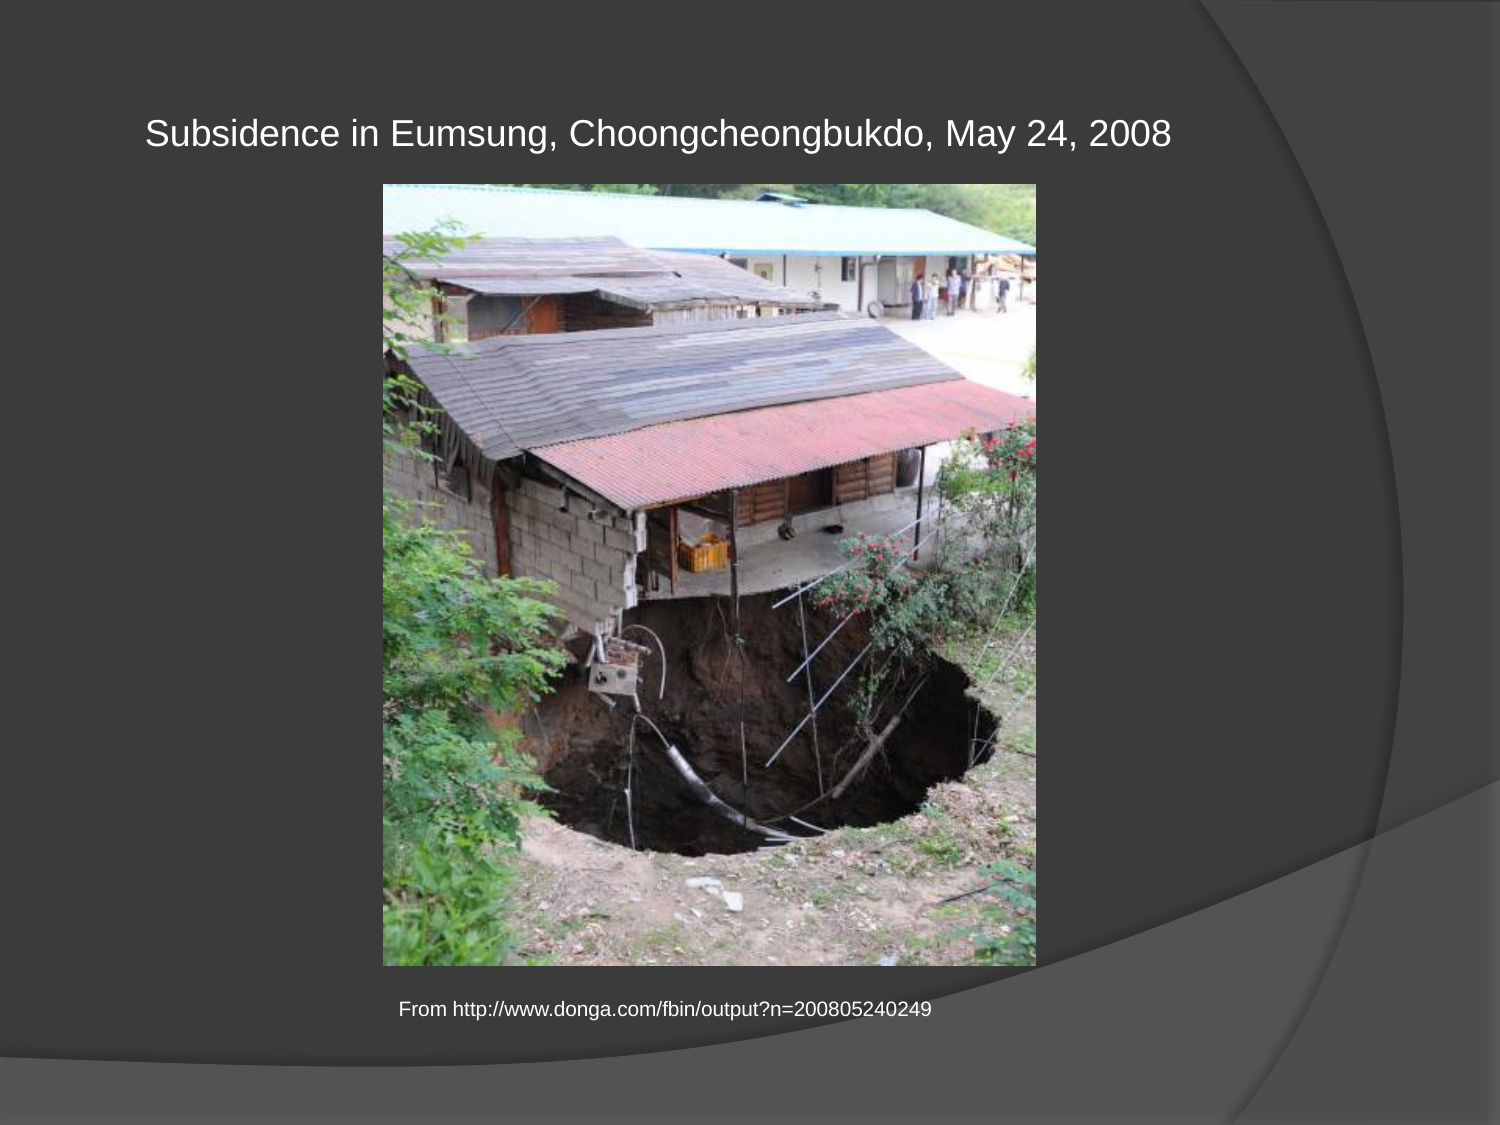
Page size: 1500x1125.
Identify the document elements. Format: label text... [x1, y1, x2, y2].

picture [383, 184, 1036, 966]
text_box From http://www.donga.com/fbin/output?n=200805240249 [383, 987, 1134, 1028]
text_box Subsidence in Eumsung, Choongcheongbukdo, May 24, 2008 [130, 101, 1188, 162]
